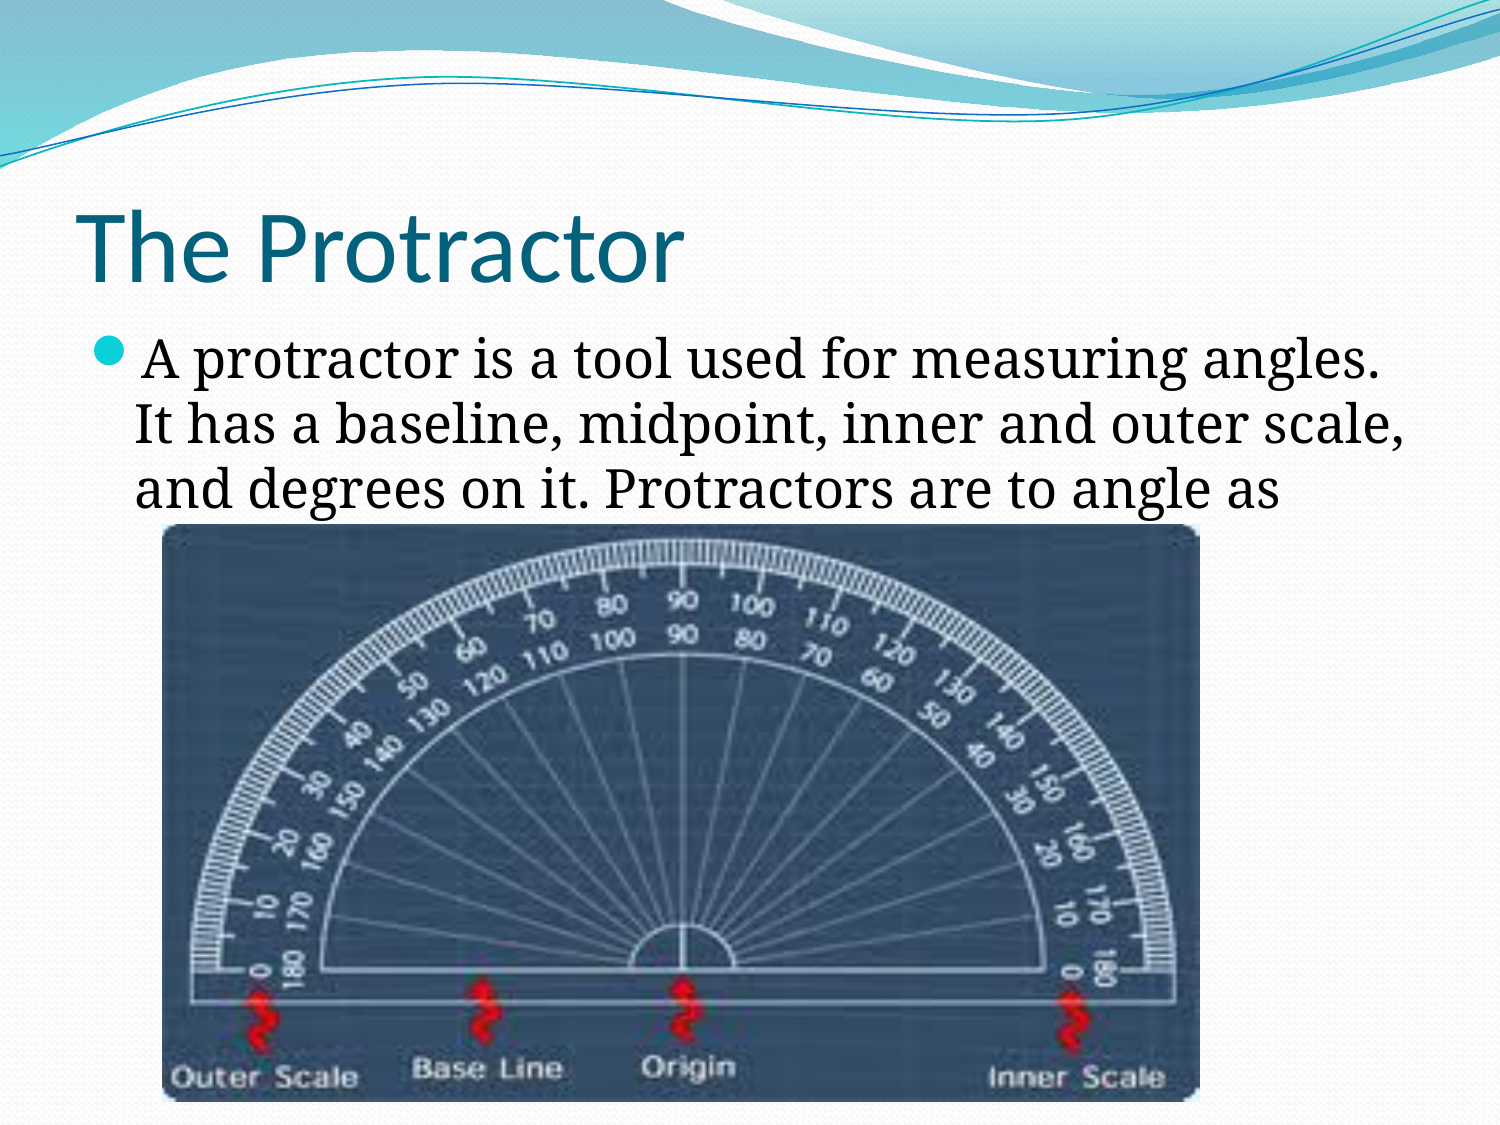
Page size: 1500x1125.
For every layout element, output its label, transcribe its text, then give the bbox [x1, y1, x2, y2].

list A protractor is a tool used for measuring angles. It has a baseline, midpoint, inner and outer scale, and degrees on it. Protractors are to angle as [75, 317, 1425, 1038]
picture [162, 524, 1201, 1102]
title The Protractor [75, 115, 1425, 303]
